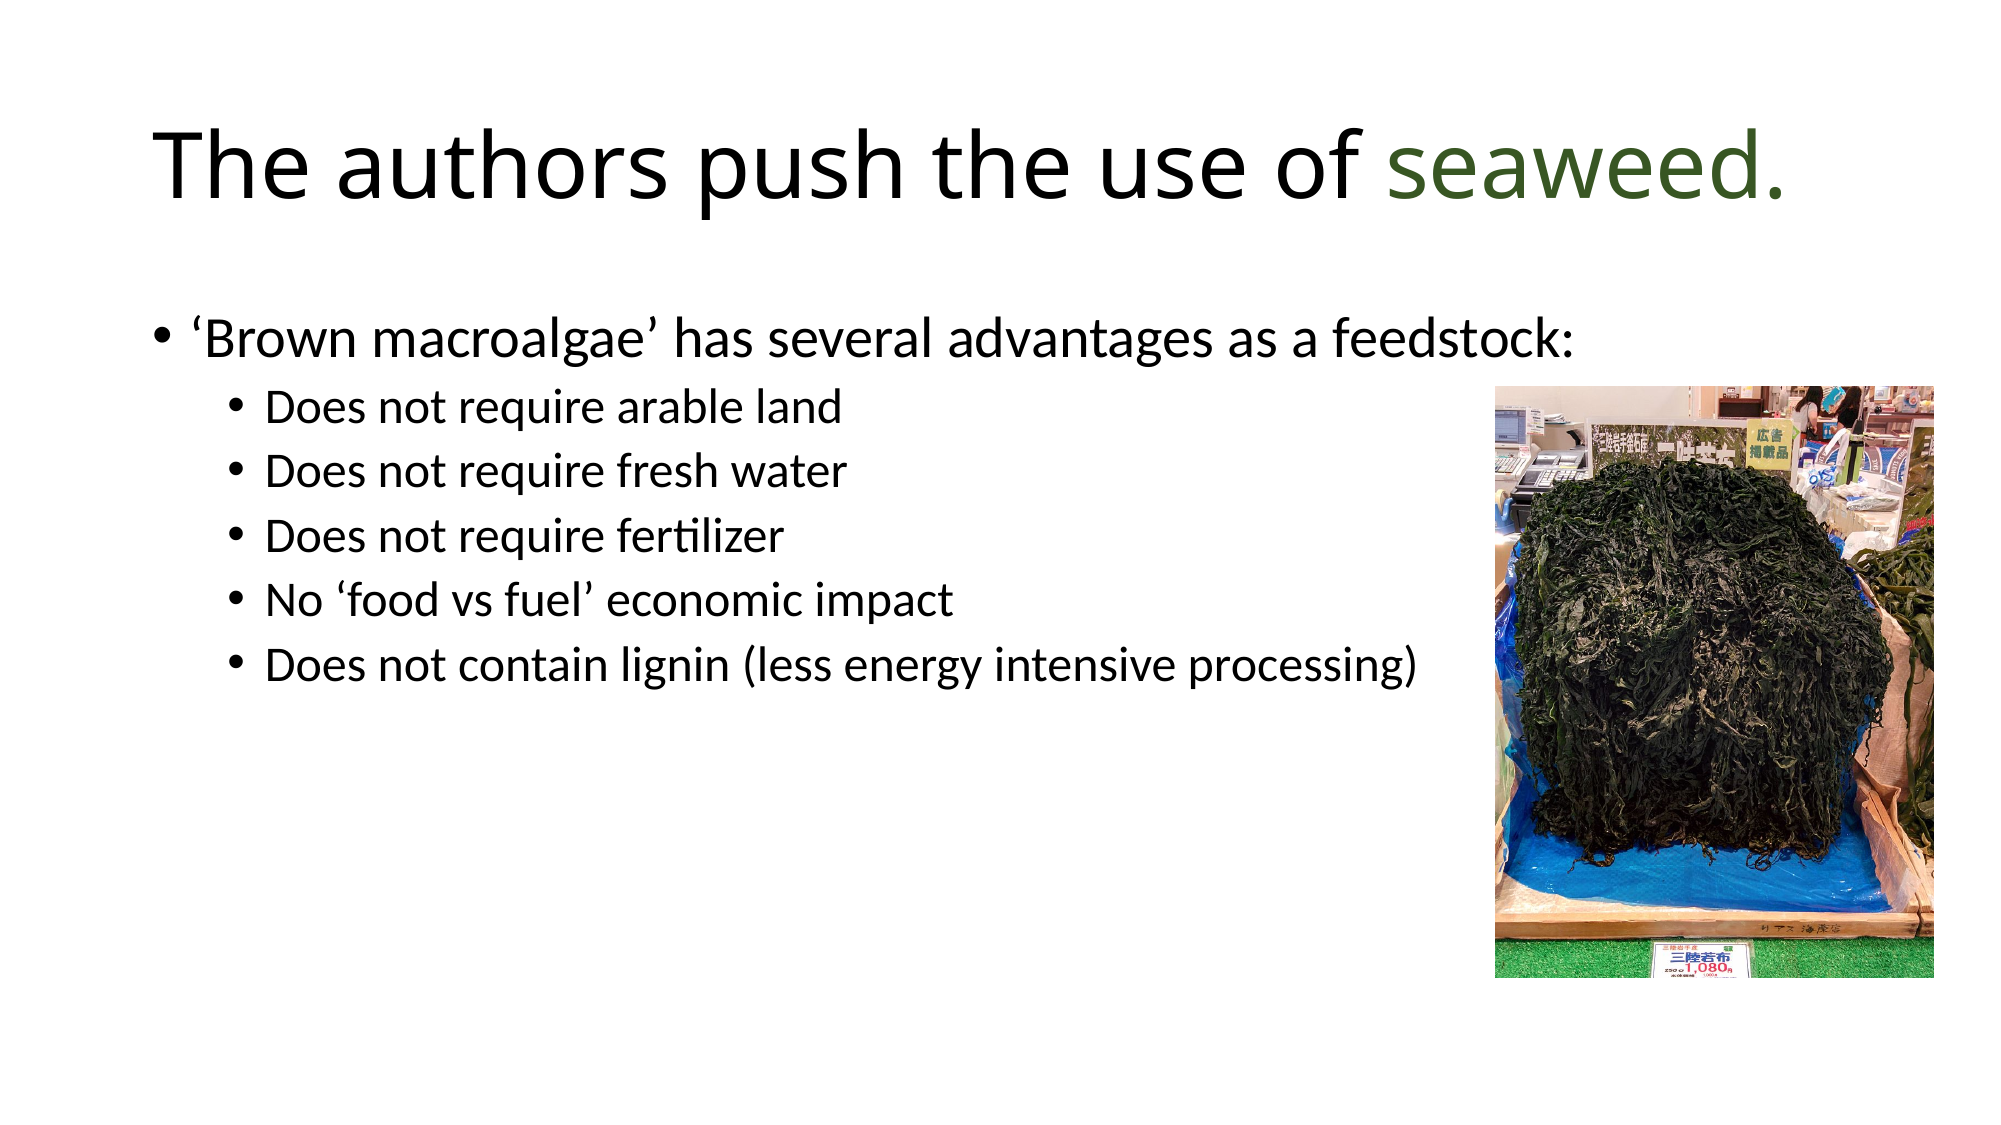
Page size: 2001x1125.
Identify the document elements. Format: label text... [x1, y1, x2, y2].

list ‘Brown macroalgae’ has several advantages as a feedstock: Does not require arable land Does not require fresh water Does not require fertilizer No ‘food vs fuel’ economic impact Does not contain lignin (less energy intensive processing) [137, 299, 1863, 1014]
title The authors push the use of seaweed. [137, 59, 1863, 278]
picture [1495, 386, 1934, 978]
